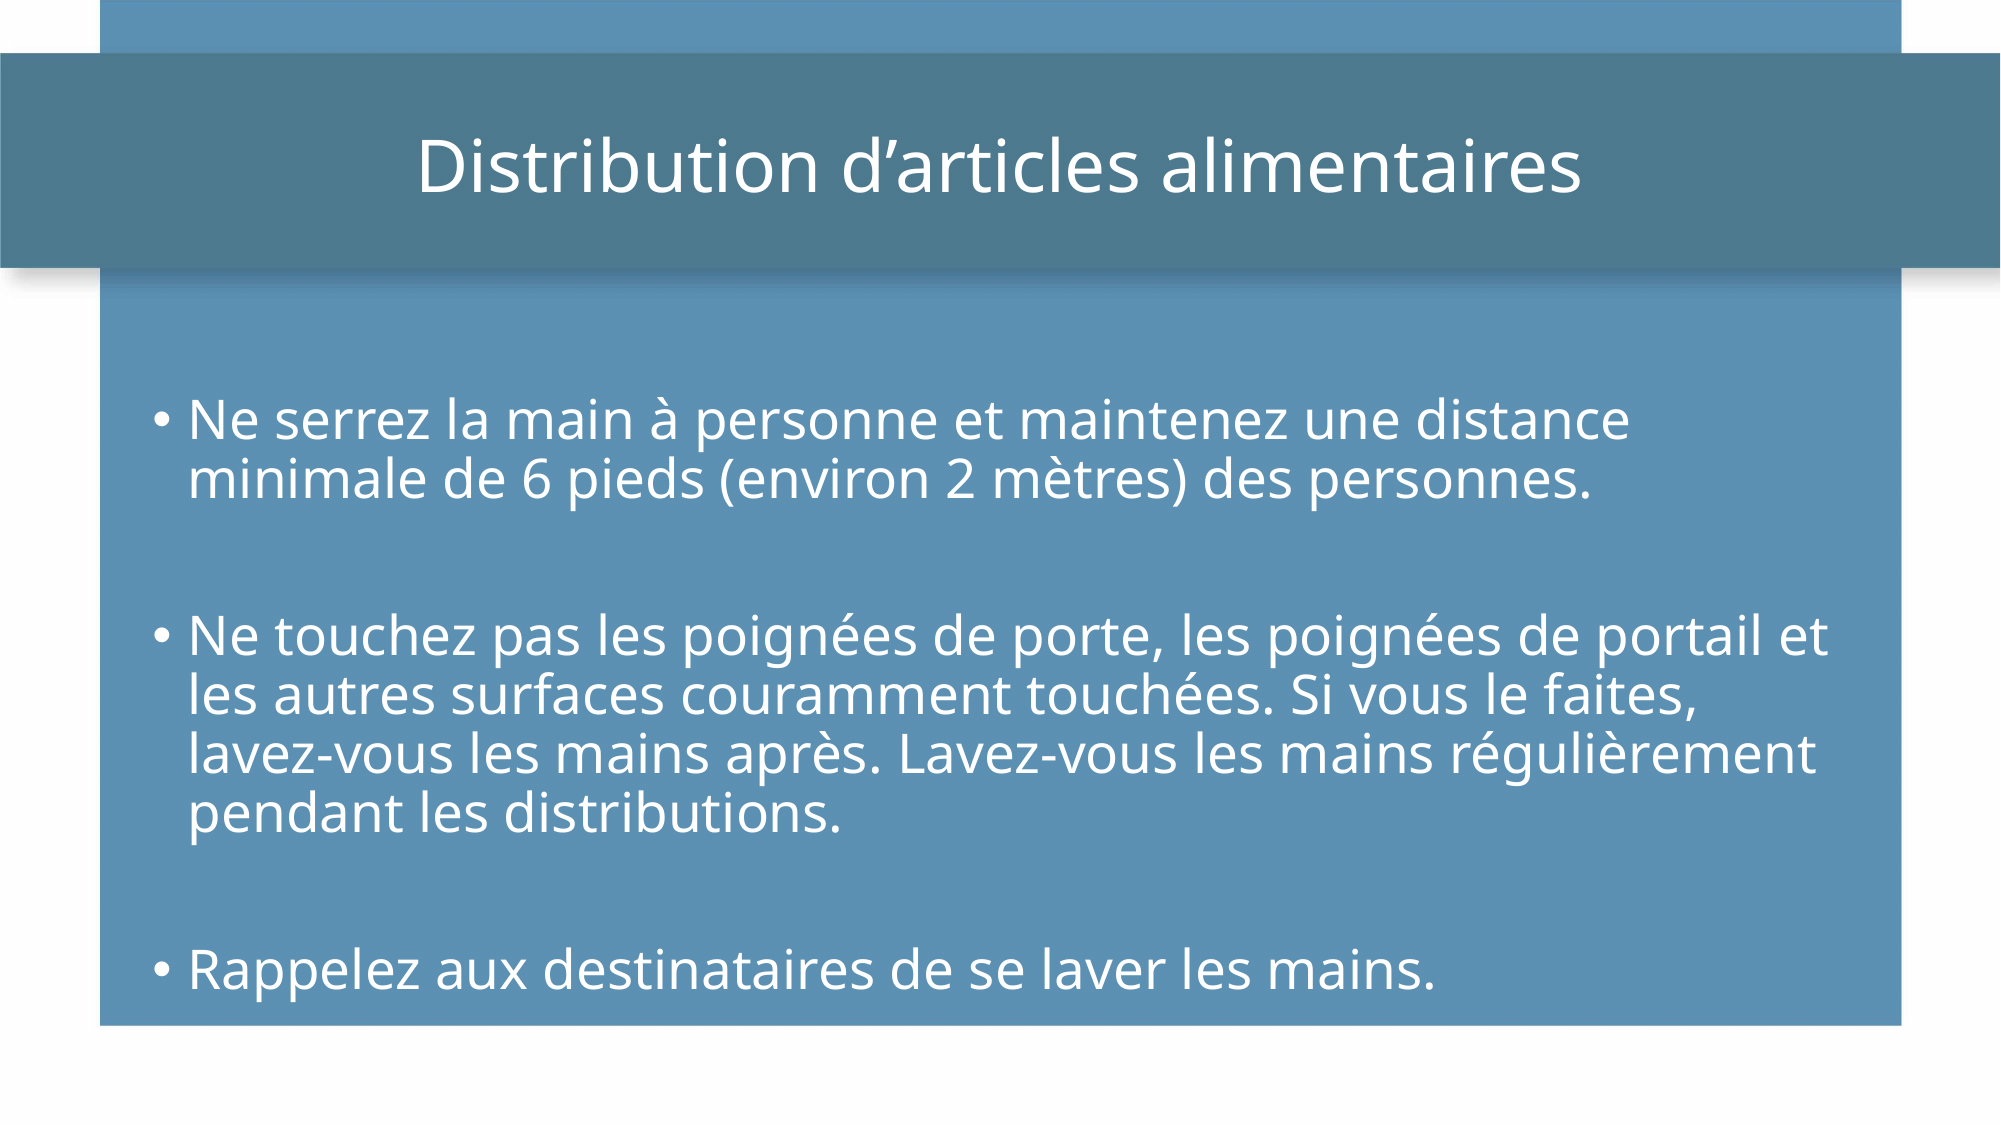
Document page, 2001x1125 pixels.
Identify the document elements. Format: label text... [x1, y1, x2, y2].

list Ne serrez la main à personne et maintenez une distance minimale de 6 pieds (environ 2 mètres) des personnes. Ne touchez pas les poignées de porte, les poignées de portail et les autres surfaces couramment touchées. Si vous le faites, lavez-vous les mains après. Lavez-vous les mains régulièrement pendant les distributions. Rappelez aux destinataires de se laver les mains. [137, 299, 1863, 1014]
picture [0, 0, 2001, 1125]
title Distribution d’articles alimentaires [137, 59, 1863, 278]
